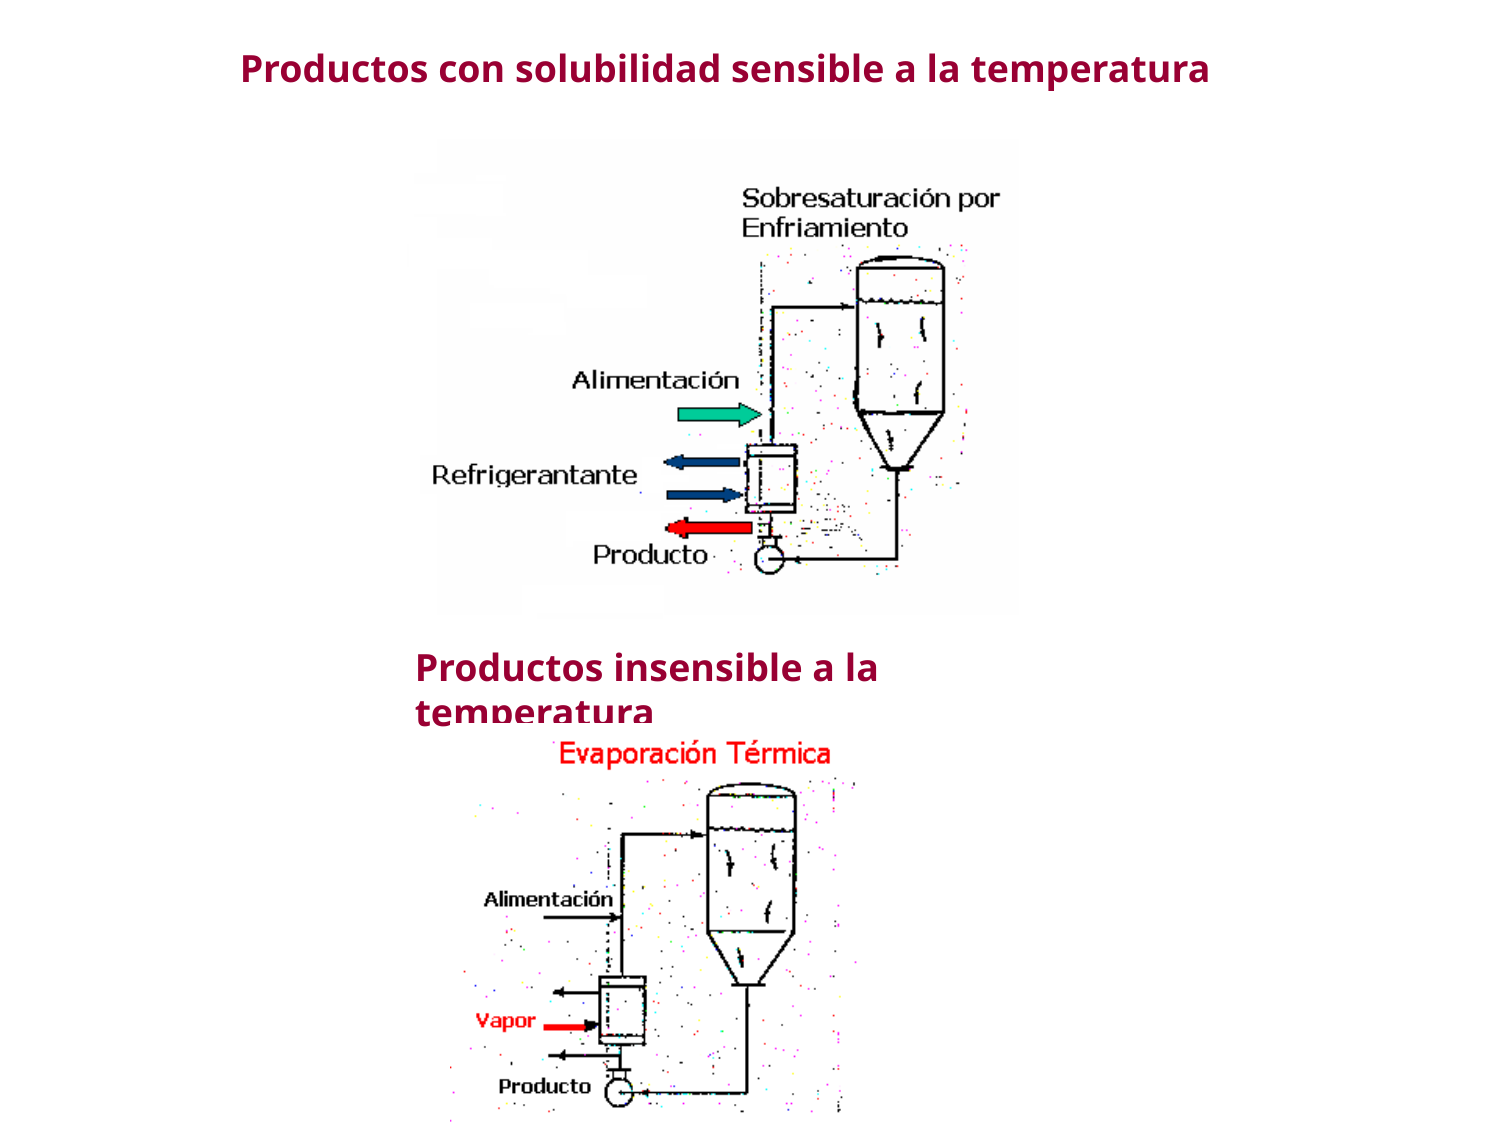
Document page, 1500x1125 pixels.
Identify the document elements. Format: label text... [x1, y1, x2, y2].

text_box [399, 636, 1126, 1125]
text_box Productos con solubilidad sensible a la temperatura [225, 37, 1325, 98]
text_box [407, 136, 1019, 622]
